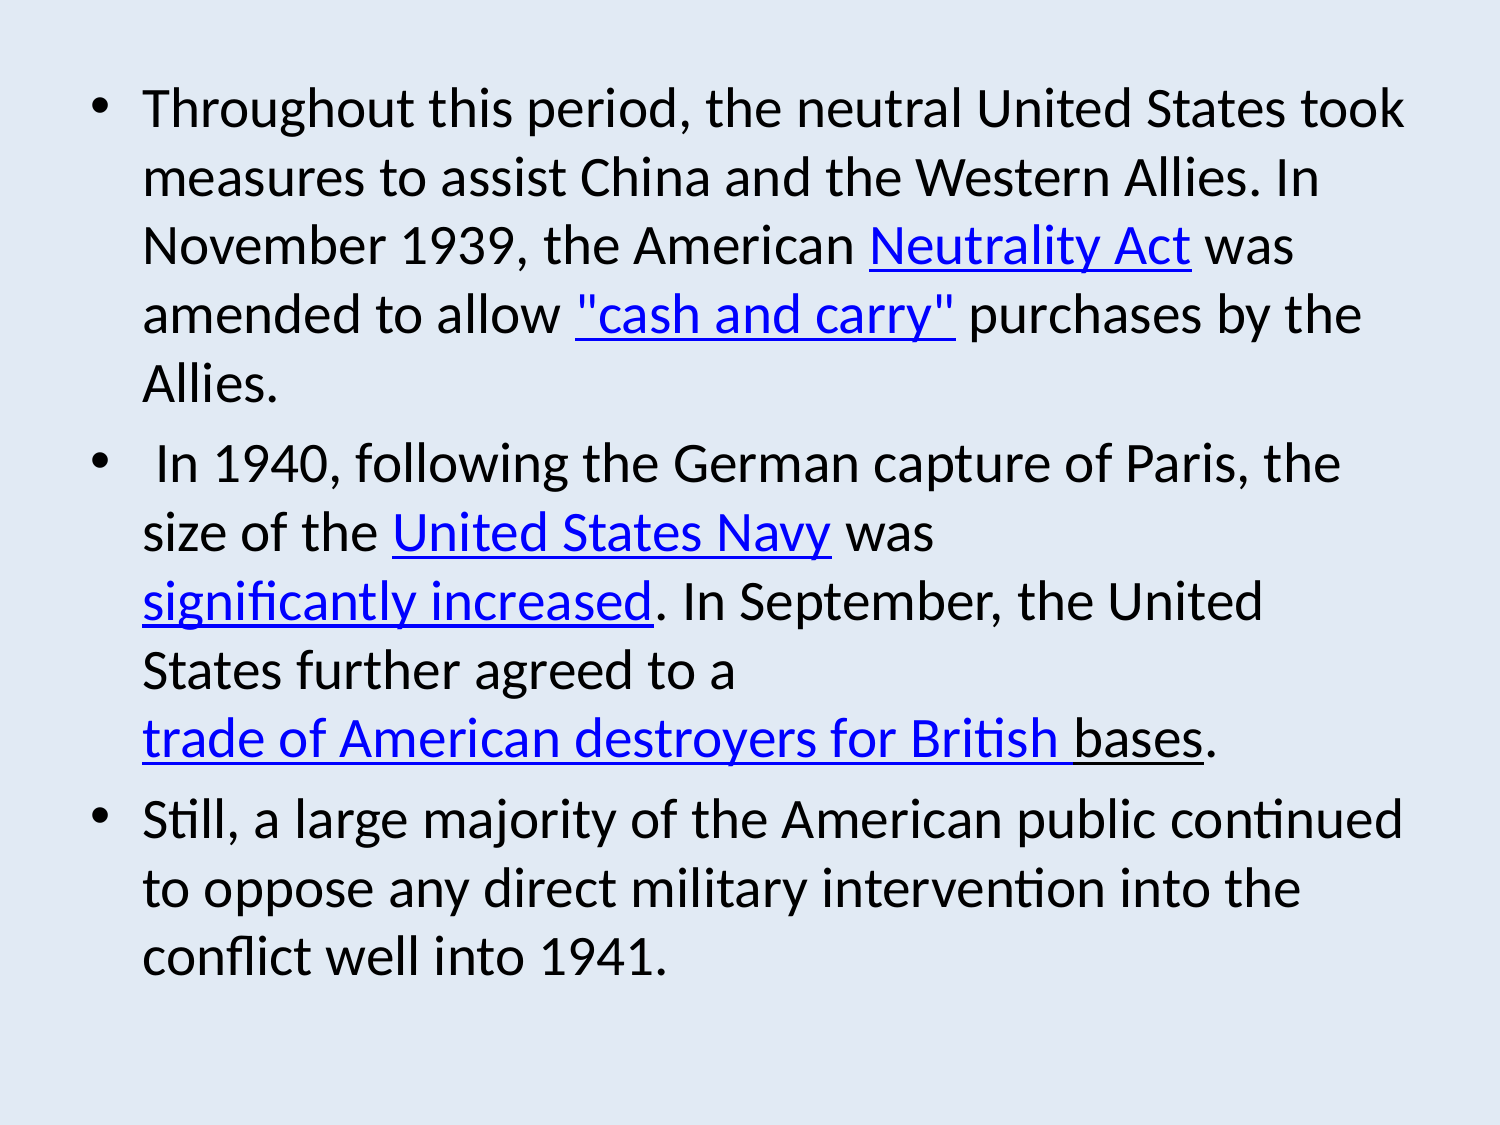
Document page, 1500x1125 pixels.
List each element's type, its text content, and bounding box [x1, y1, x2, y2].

list Throughout this period, the neutral United States took measures to assist China and the Western Allies. In November 1939, the American Neutrality Act was amended to allow "cash and carry" purchases by the Allies. In 1940, following the German capture of Paris, the size of the United States Navy was significantly increased. In September, the United States further agreed to a trade of American destroyers for British bases. Still, a large majority of the American public continued to oppose any direct military intervention into the conflict well into 1941. [75, 62, 1425, 1005]
